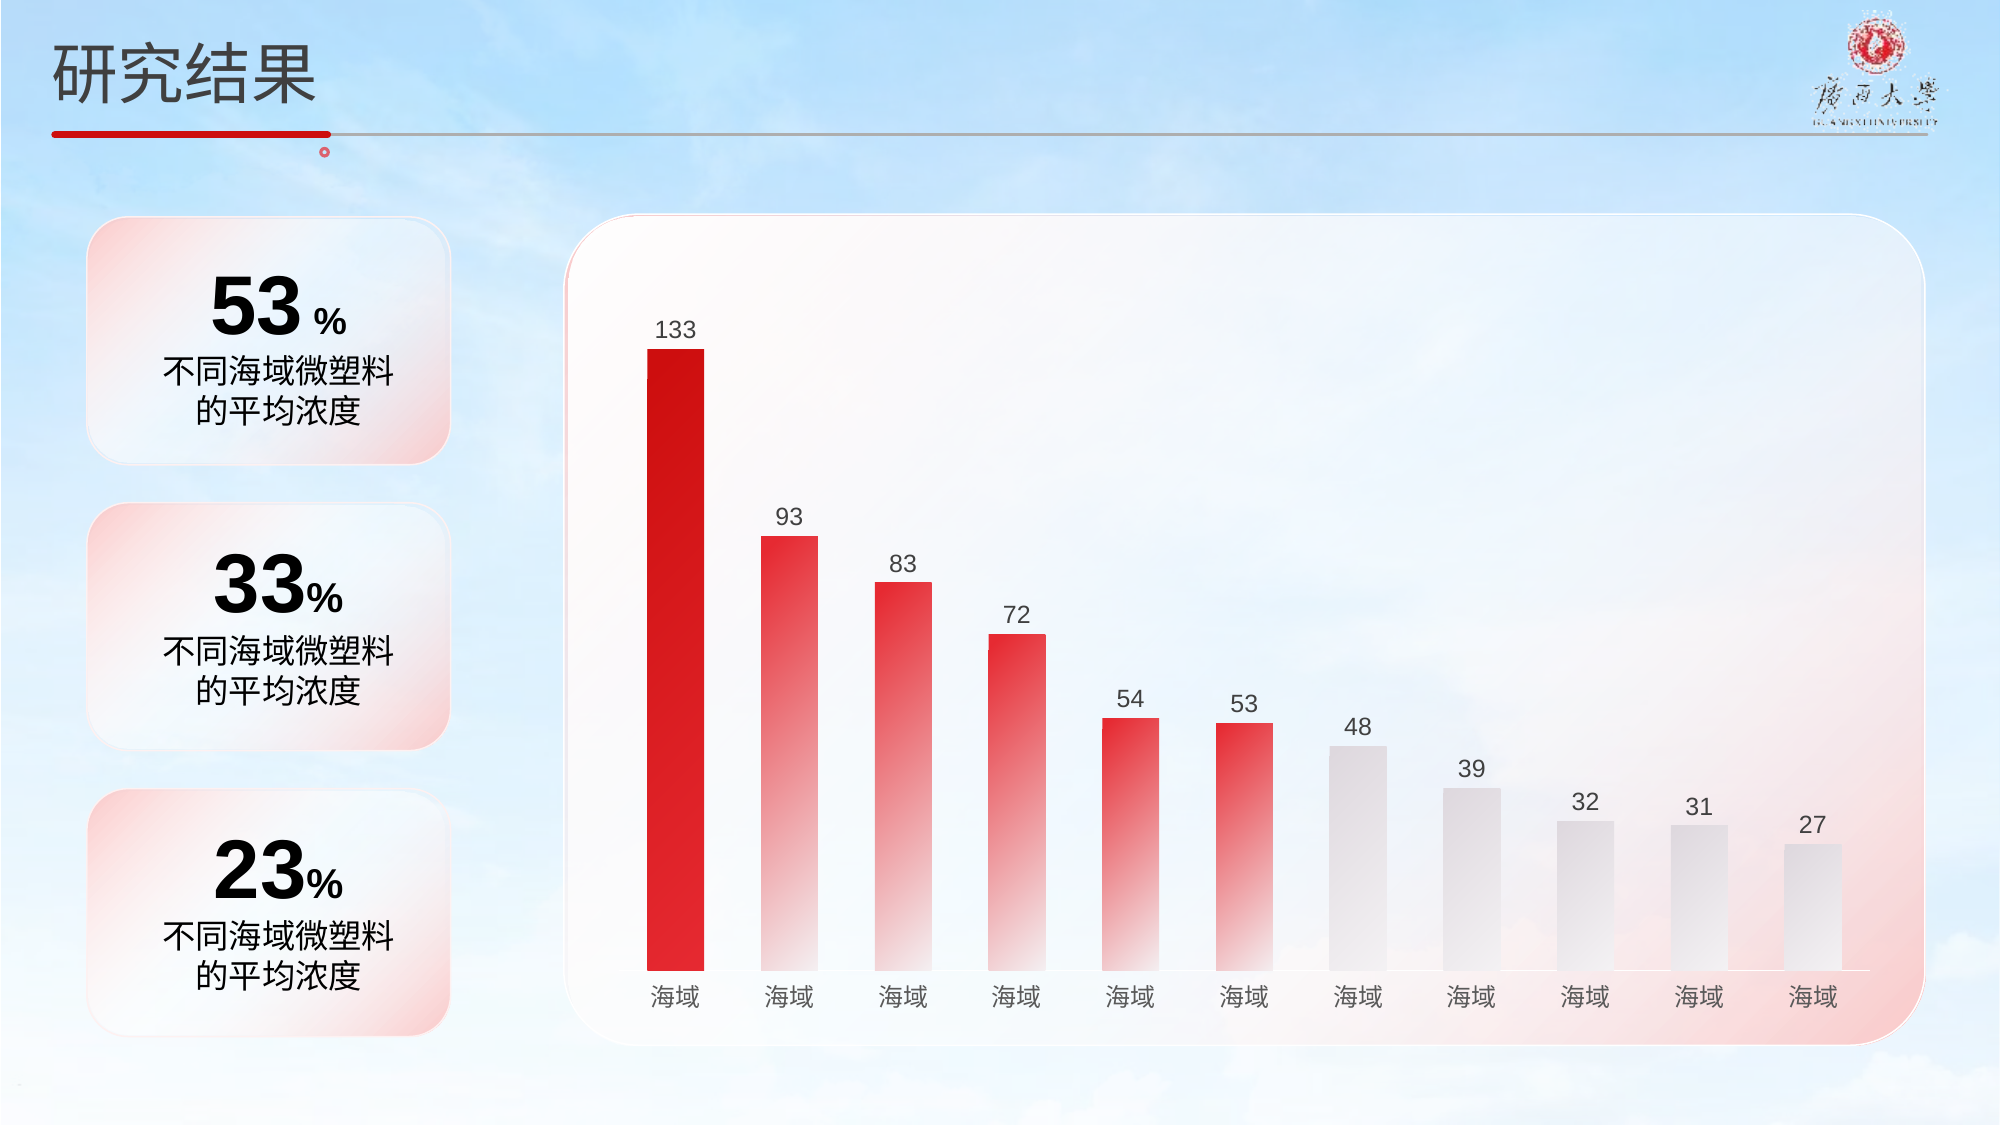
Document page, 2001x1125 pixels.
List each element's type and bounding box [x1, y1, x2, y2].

chart [592, 301, 1897, 1030]
text_box [86, 502, 452, 752]
picture [0, 0, 2000, 1125]
text_box [86, 788, 452, 1038]
text_box [86, 216, 452, 466]
text_box [563, 213, 1926, 1046]
